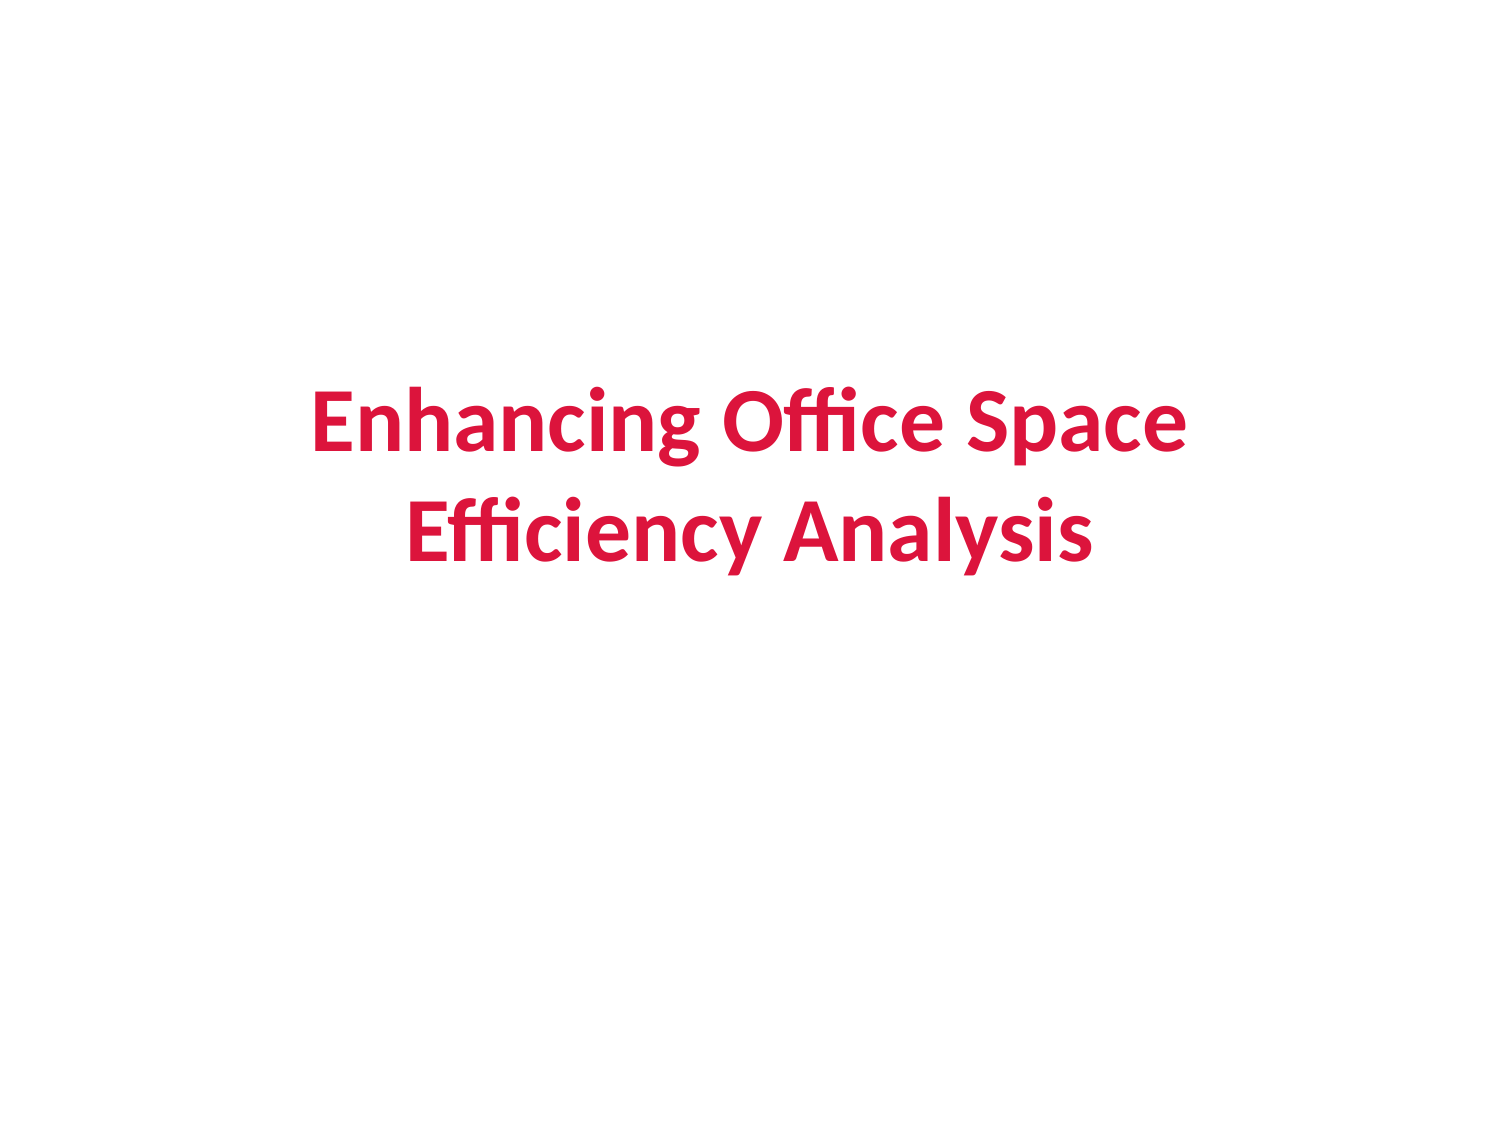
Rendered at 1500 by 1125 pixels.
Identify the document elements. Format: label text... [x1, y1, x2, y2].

title Enhancing Office Space Efficiency Analysis [112, 349, 1388, 591]
